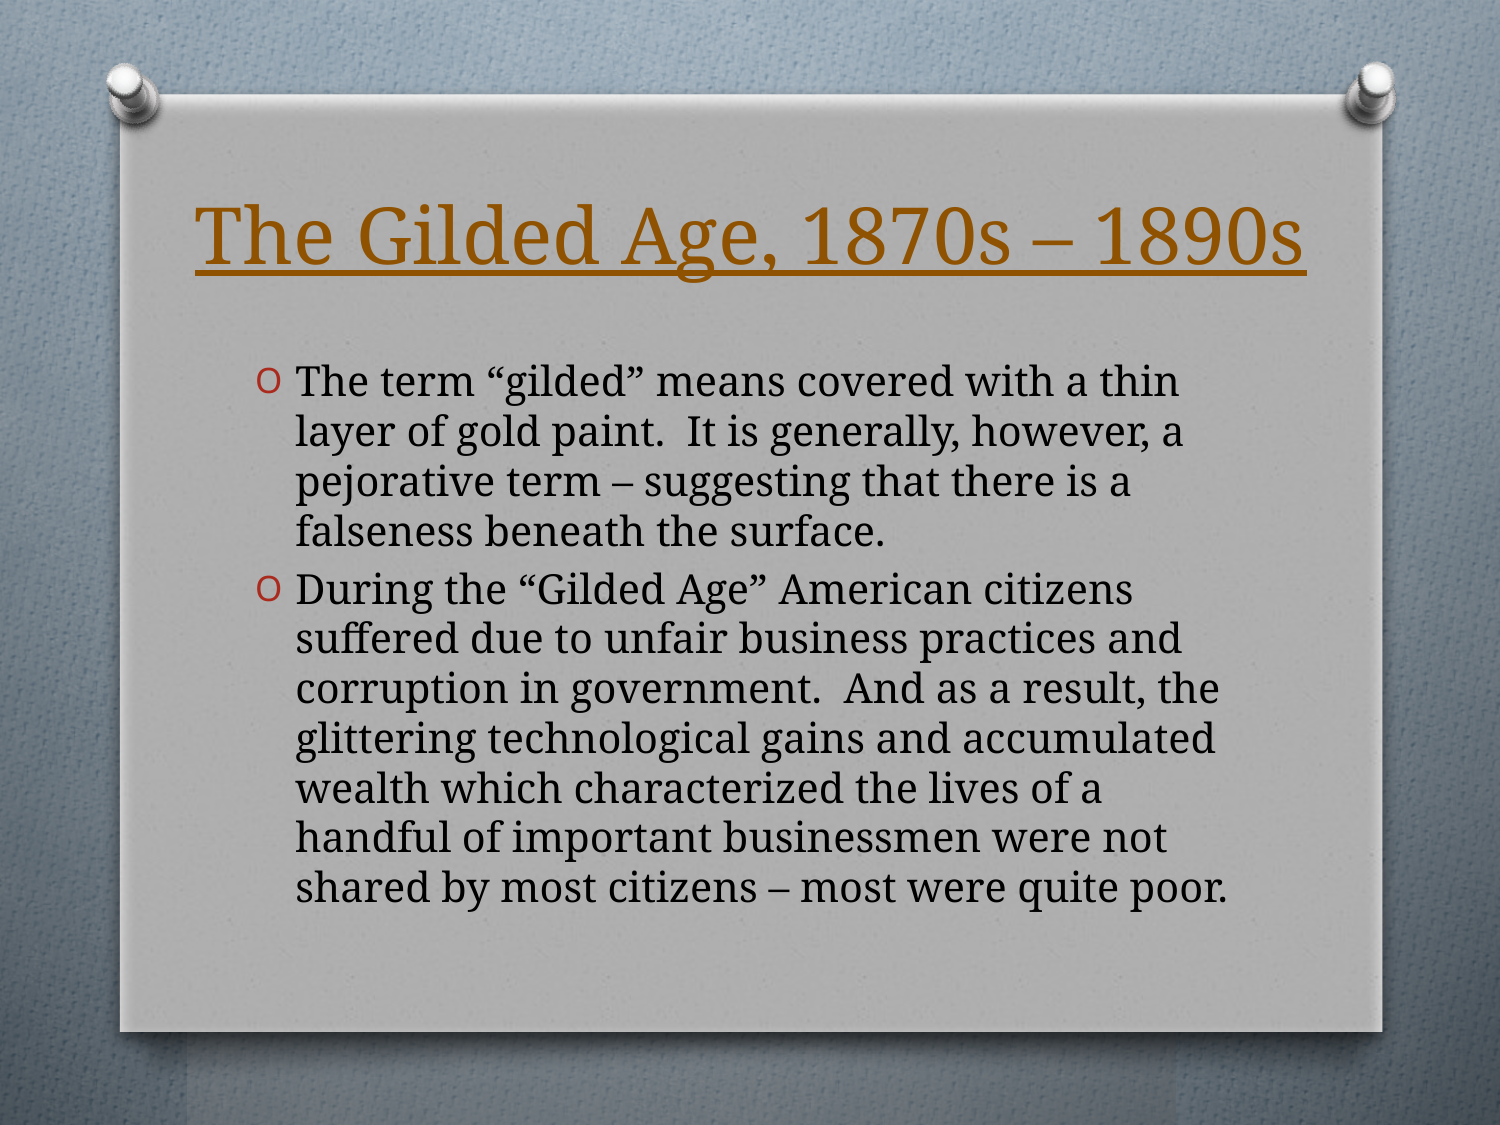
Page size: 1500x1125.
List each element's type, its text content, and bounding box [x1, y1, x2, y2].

list The term “gilded” means covered with a thin layer of gold paint. It is generally, however, a pejorative term – suggesting that there is a falseness beneath the surface. During the “Gilded Age” American citizens suffered due to unfair business practices and corruption in government. And as a result, the glittering technological gains and accumulated wealth which characterized the lives of a handful of important businessmen were not shared by most citizens – most were quite poor. [240, 347, 1257, 939]
picture [1317, 35, 1439, 156]
title The Gilded Age, 1870s – 1890s [179, 134, 1323, 332]
picture [75, 29, 198, 153]
